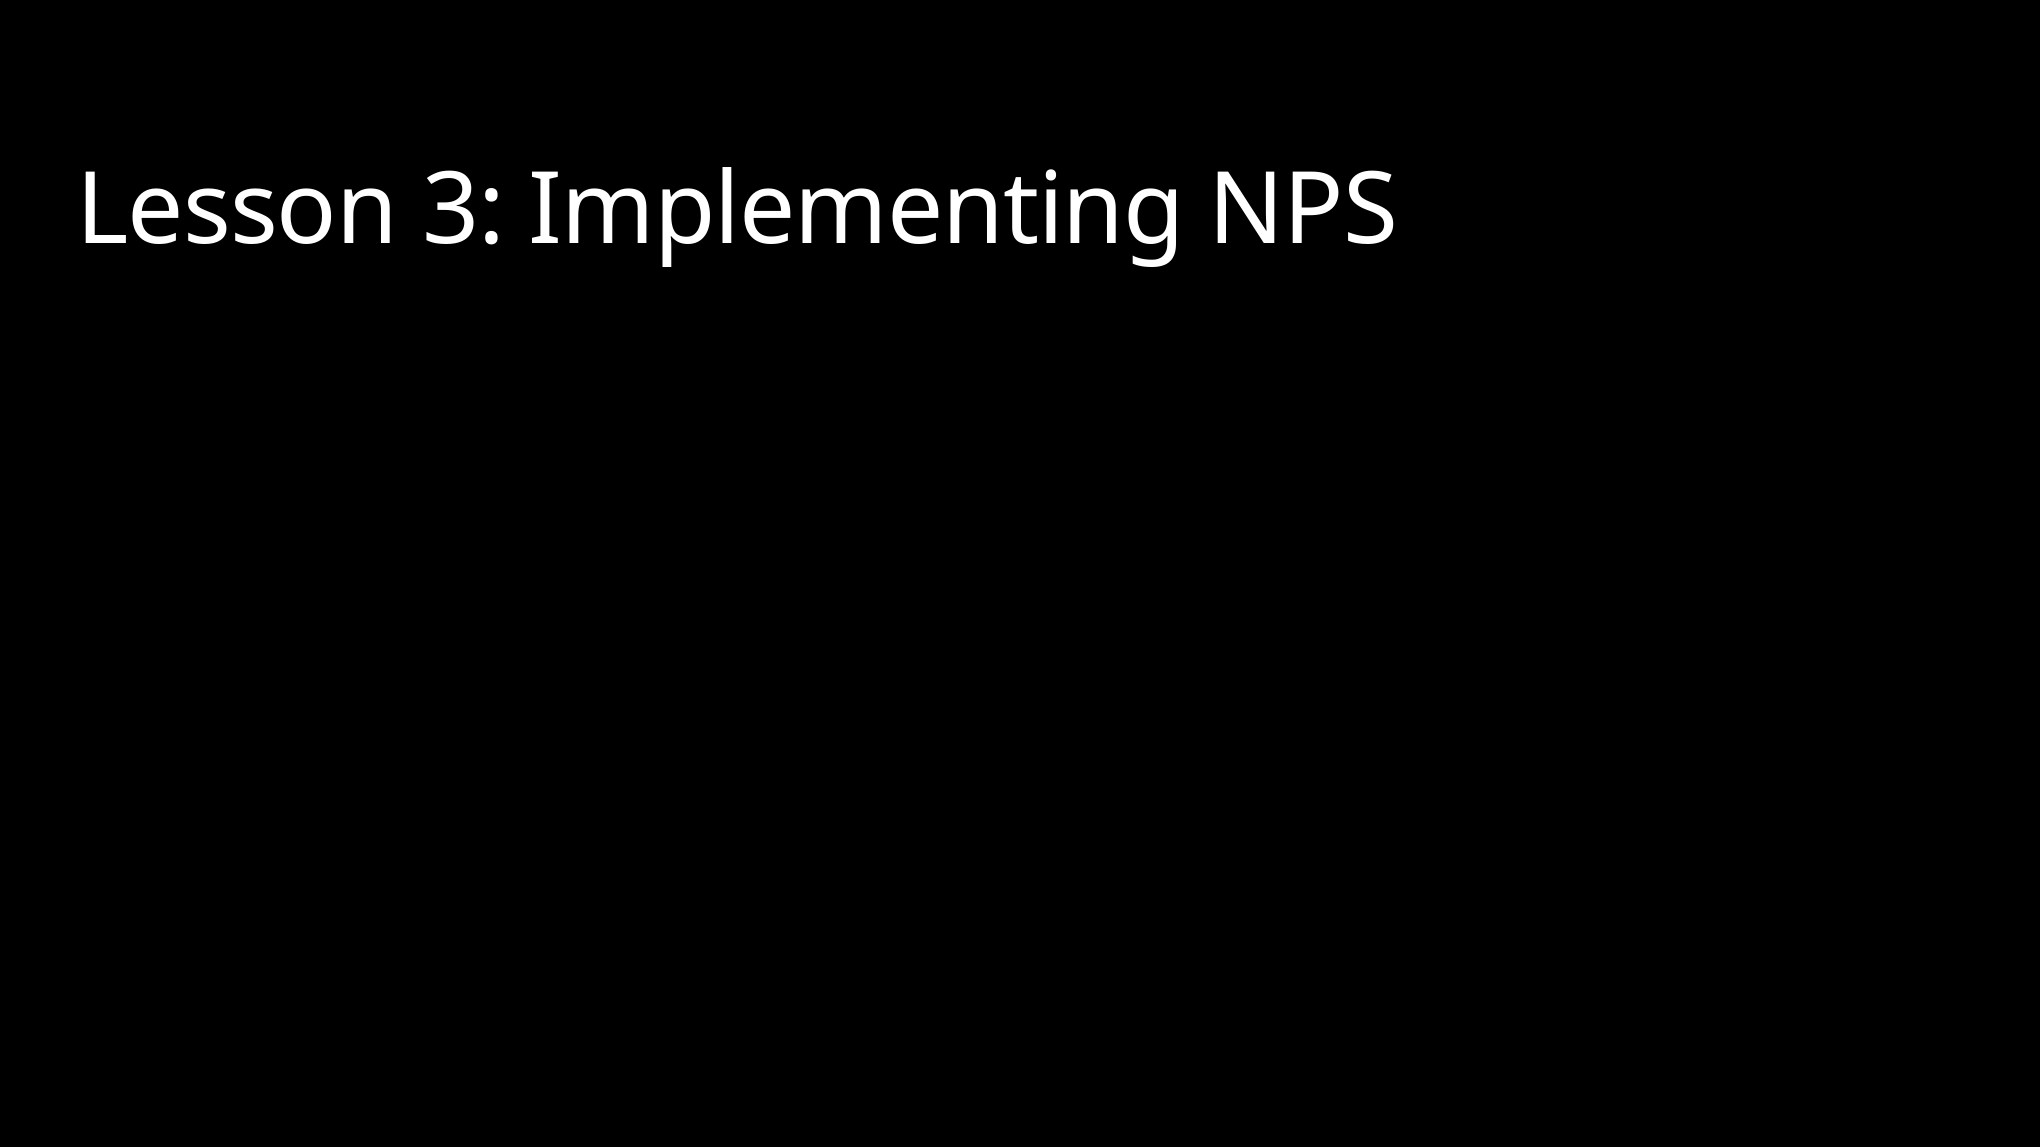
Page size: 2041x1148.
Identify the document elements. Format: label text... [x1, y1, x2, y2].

title Lesson 3: Implementing NPS [76, 157, 1495, 753]
